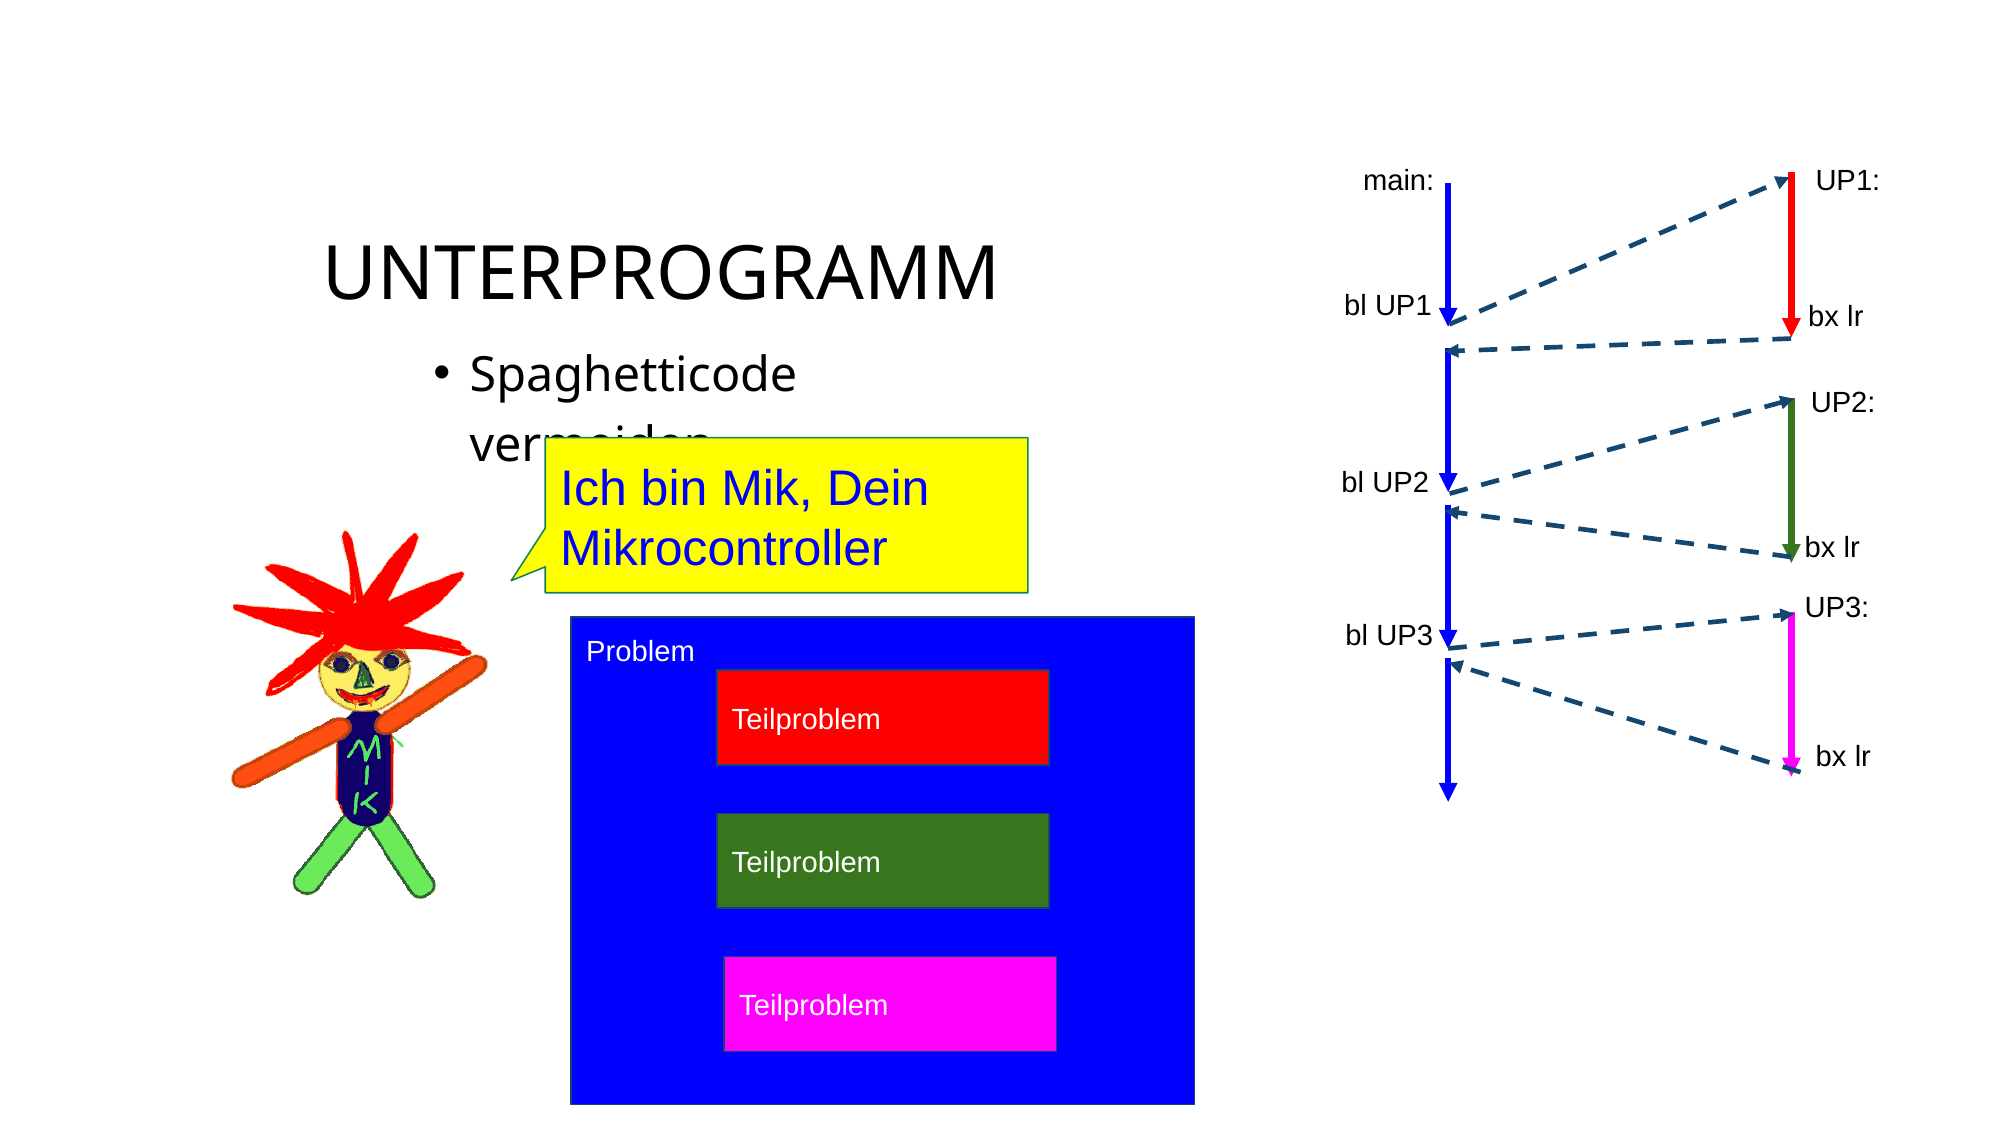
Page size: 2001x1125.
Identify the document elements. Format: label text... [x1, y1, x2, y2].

text_box main: [1332, 146, 1450, 227]
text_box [1449, 398, 1795, 494]
text_box Problem [571, 617, 1195, 1105]
text_box bl UP2 [1275, 447, 1445, 528]
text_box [1447, 613, 1795, 649]
text_box UP2: [1795, 368, 1965, 448]
text_box bx lr [1793, 282, 1963, 363]
text_box UP3: [1789, 593, 1959, 653]
text_box Teilproblem [716, 670, 1049, 765]
subtitle Spaghetticode vermeiden [418, 324, 1028, 479]
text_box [1448, 662, 1801, 773]
text_box bl UP3 [1248, 601, 1447, 681]
title UNTERPROGRAMM [307, 64, 1080, 487]
picture [204, 521, 504, 907]
text_box Teilproblem [716, 813, 1049, 909]
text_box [1449, 176, 1790, 325]
text_box bx lr [1800, 721, 1970, 802]
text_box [1444, 338, 1792, 352]
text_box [1444, 510, 1792, 558]
text_box UP1: [1800, 146, 1970, 227]
text_box Teilproblem [724, 956, 1057, 1052]
text_box Ich bin Mik, Dein Mikrocontroller [511, 437, 1028, 593]
text_box bl UP1 [1277, 271, 1447, 352]
text_box bx lr [1789, 512, 1959, 593]
